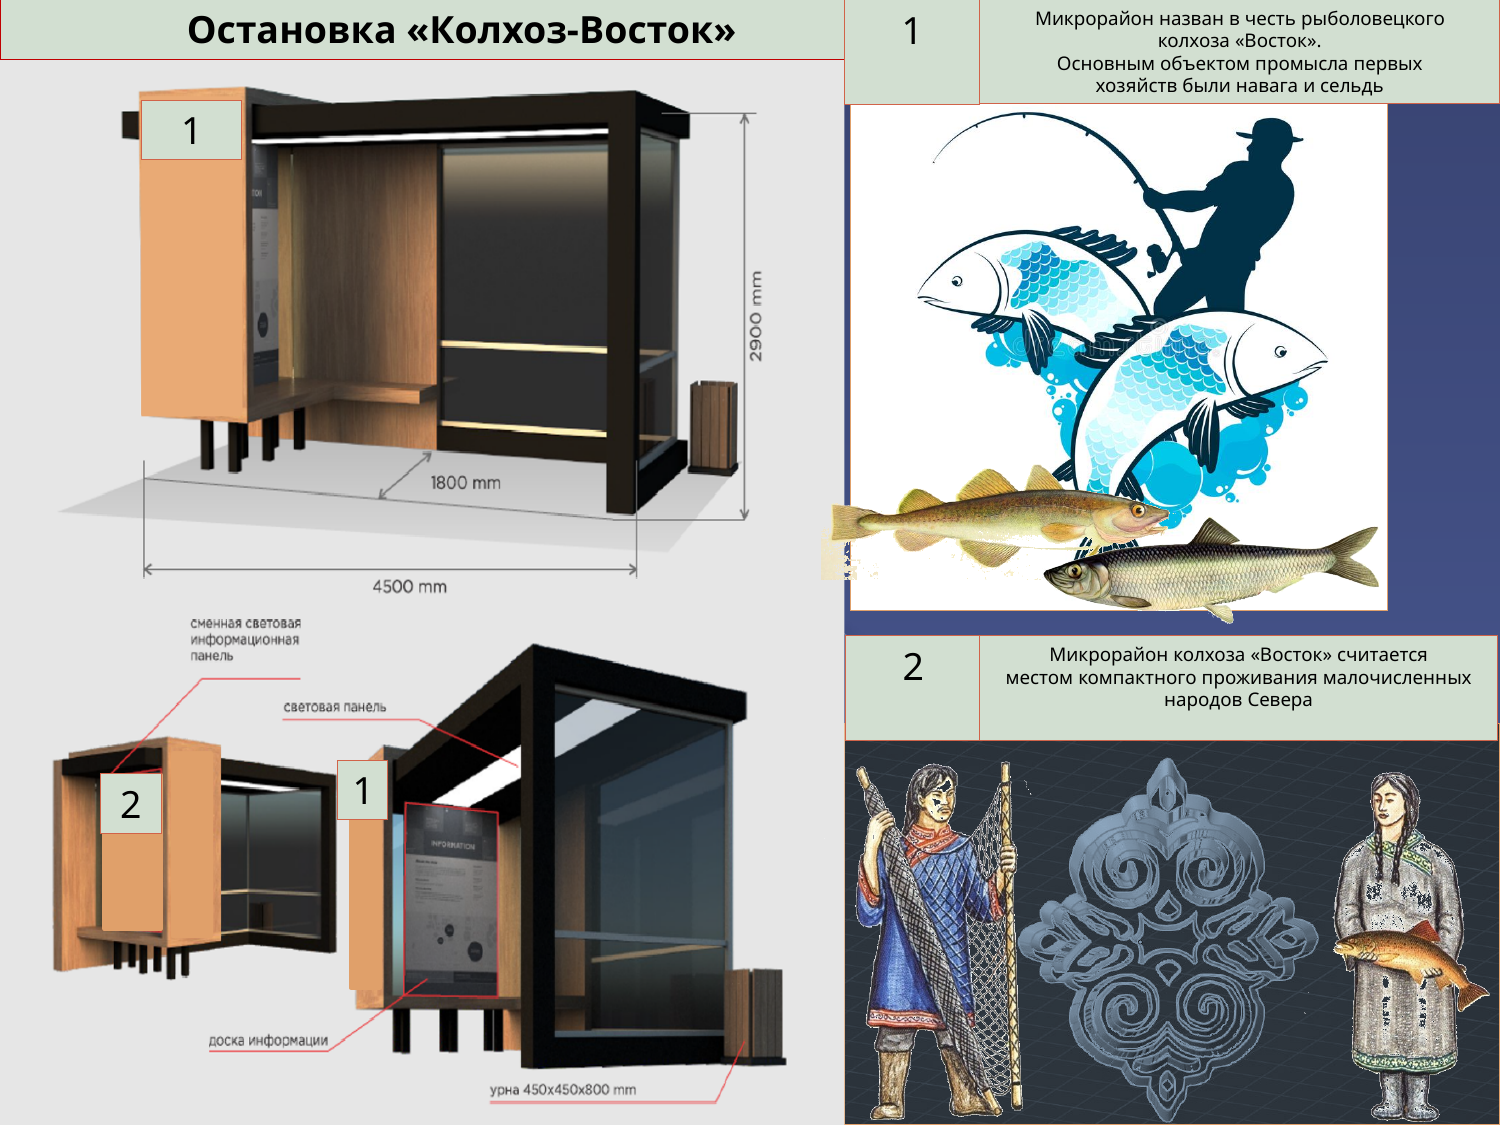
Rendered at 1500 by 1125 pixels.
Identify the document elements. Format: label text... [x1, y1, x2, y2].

picture [821, 72, 1389, 624]
text_box Микрорайон колхоза «Восток» считается местом компактного проживания малочисленных народов Севера [979, 635, 1498, 711]
picture [820, 723, 1500, 1125]
text_box Микрорайон назван в честь рыболовецкого колхоза «Восток». Основным объектом промысла первых хозяйств были навага и сельдь [979, 0, 1500, 104]
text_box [0, 0, 845, 1125]
text_box 2 [847, 635, 979, 710]
text_box 1 [847, 0, 979, 61]
